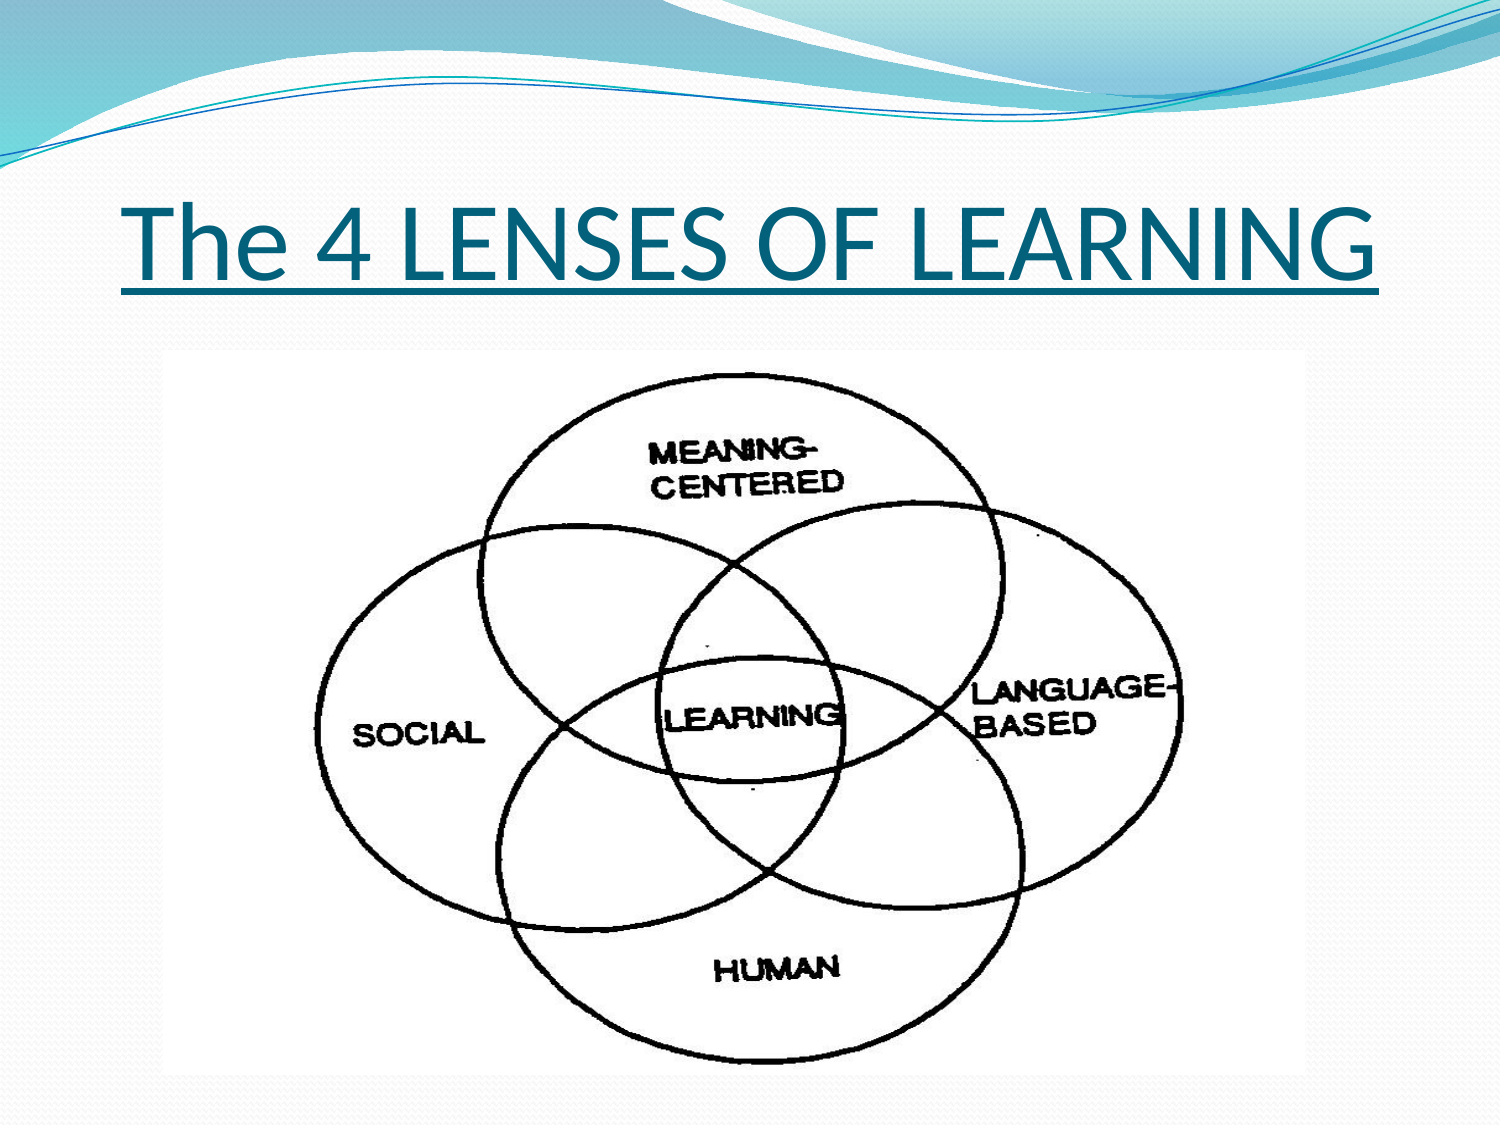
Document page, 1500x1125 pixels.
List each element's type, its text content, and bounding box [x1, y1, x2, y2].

title The 4 LENSES OF LEARNING [74, 115, 1426, 304]
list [162, 349, 1306, 1076]
